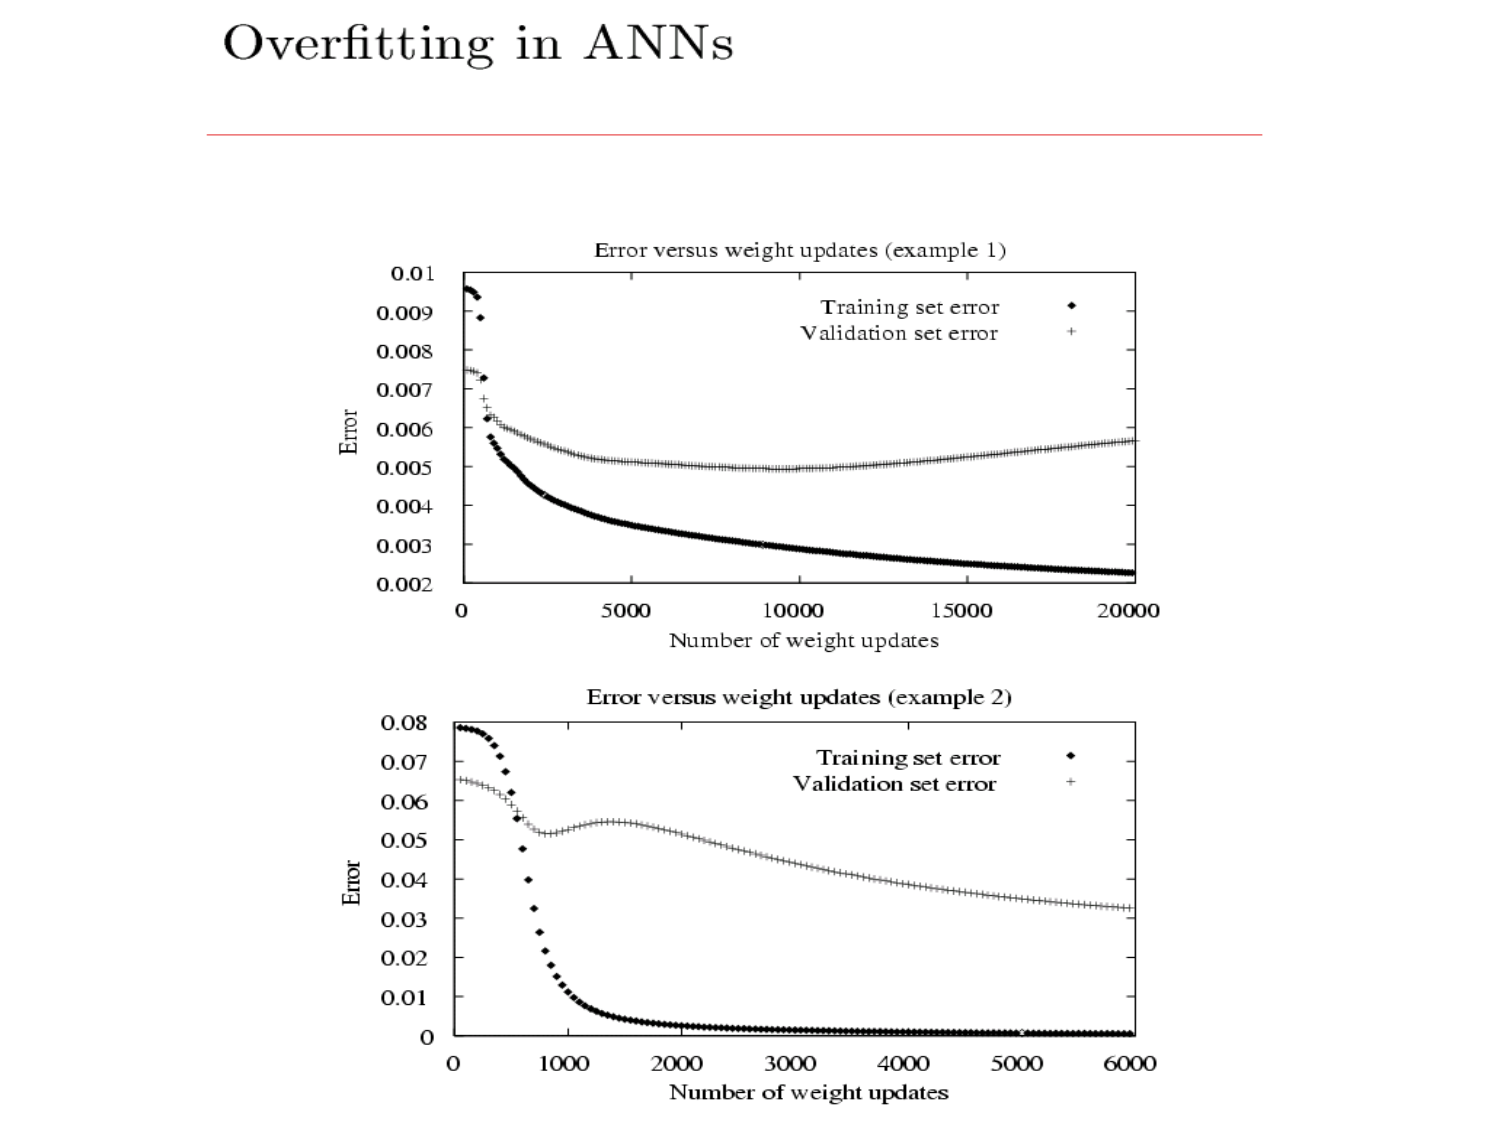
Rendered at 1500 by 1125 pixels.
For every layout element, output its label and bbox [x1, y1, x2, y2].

picture [162, 8, 1263, 1113]
